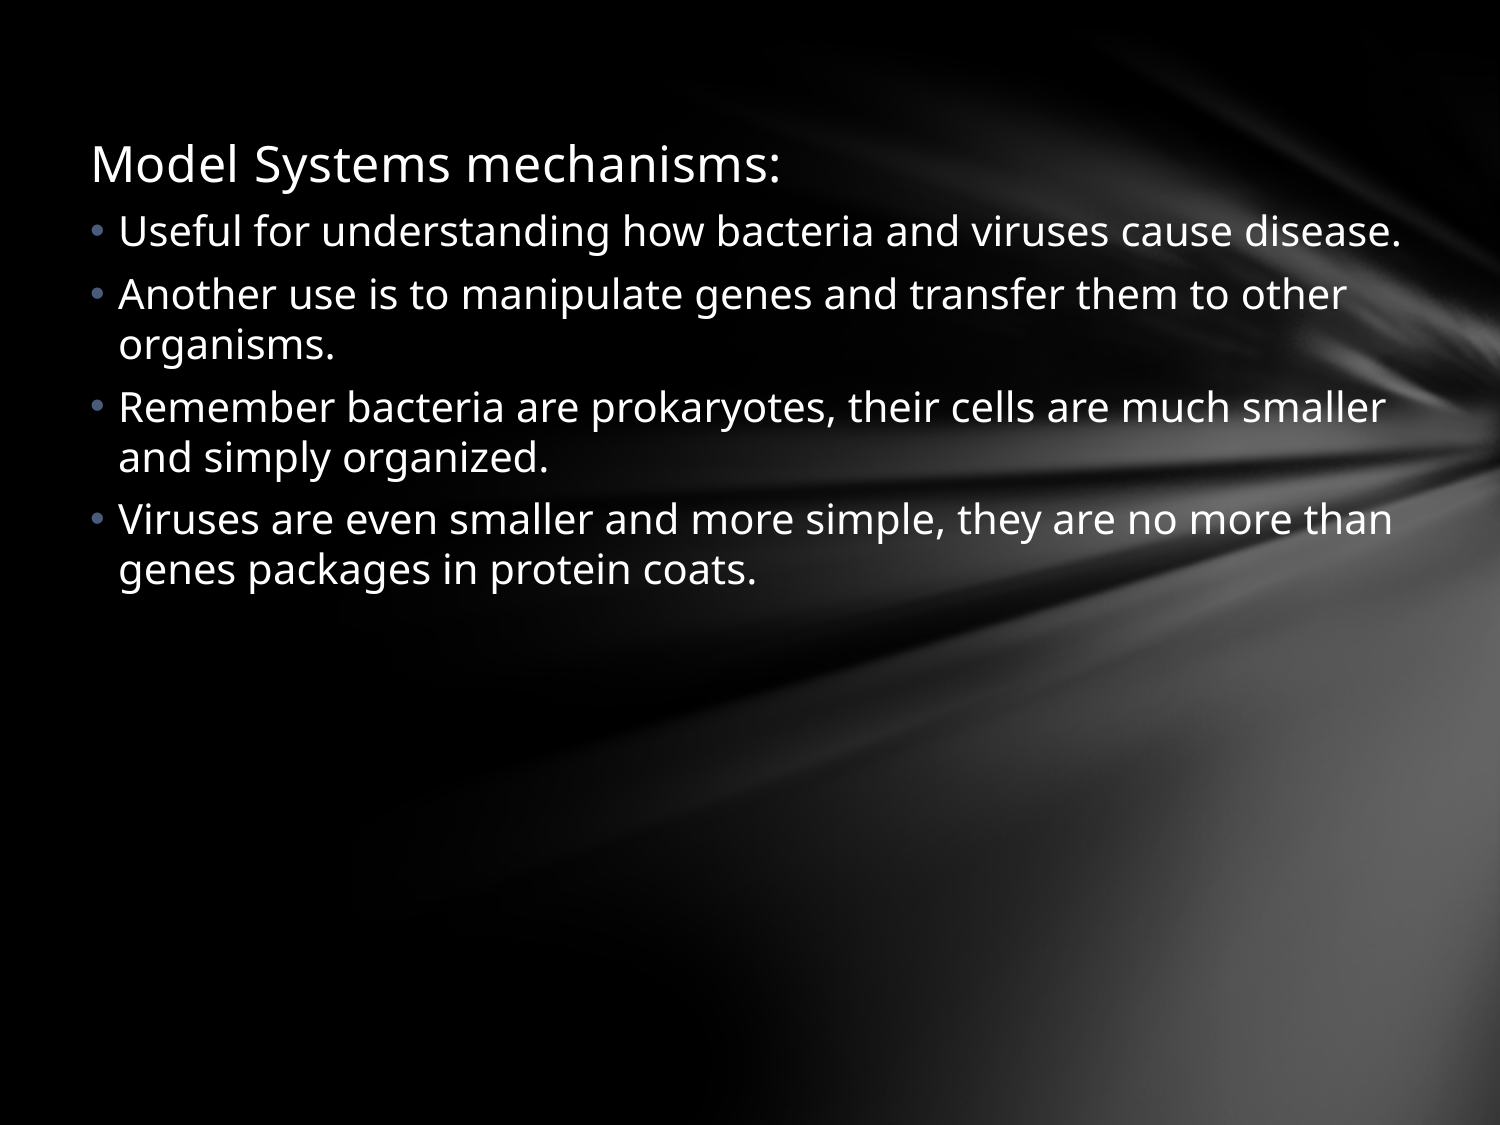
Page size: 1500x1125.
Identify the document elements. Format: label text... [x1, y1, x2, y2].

list Model Systems mechanisms: Useful for understanding how bacteria and viruses cause disease. Another use is to manipulate genes and transfer them to other organisms. Remember bacteria are prokaryotes, their cells are much smaller and simply organized. Viruses are even smaller and more simple, they are no more than genes packages in protein coats. [75, 125, 1425, 1005]
